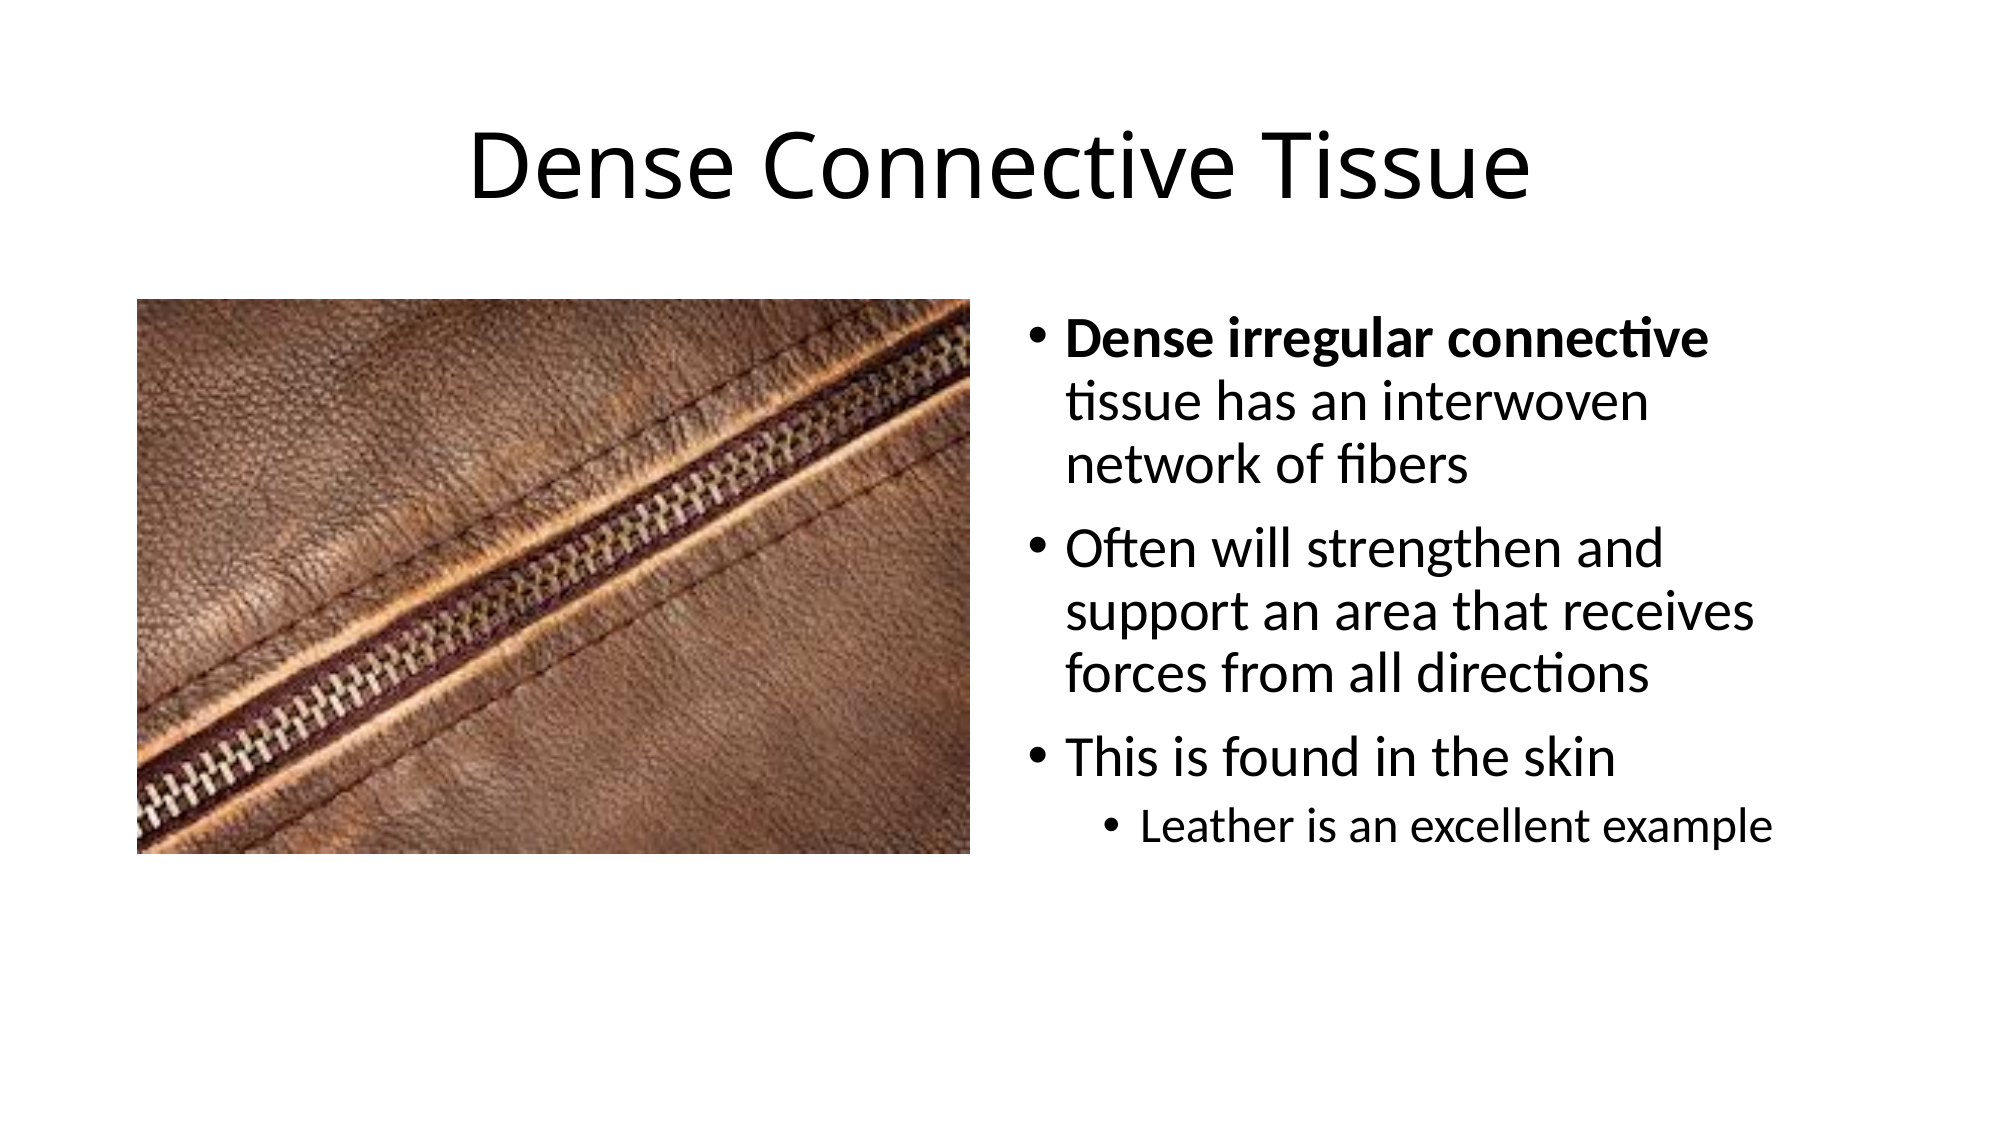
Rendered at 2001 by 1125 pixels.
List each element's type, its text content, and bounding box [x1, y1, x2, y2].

picture [137, 299, 970, 854]
list Dense irregular connective tissue has an interwoven network of fibers Often will strengthen and support an area that receives forces from all directions This is found in the skin Leather is an excellent example [1012, 299, 1863, 1014]
title Dense Connective Tissue [137, 59, 1863, 278]
